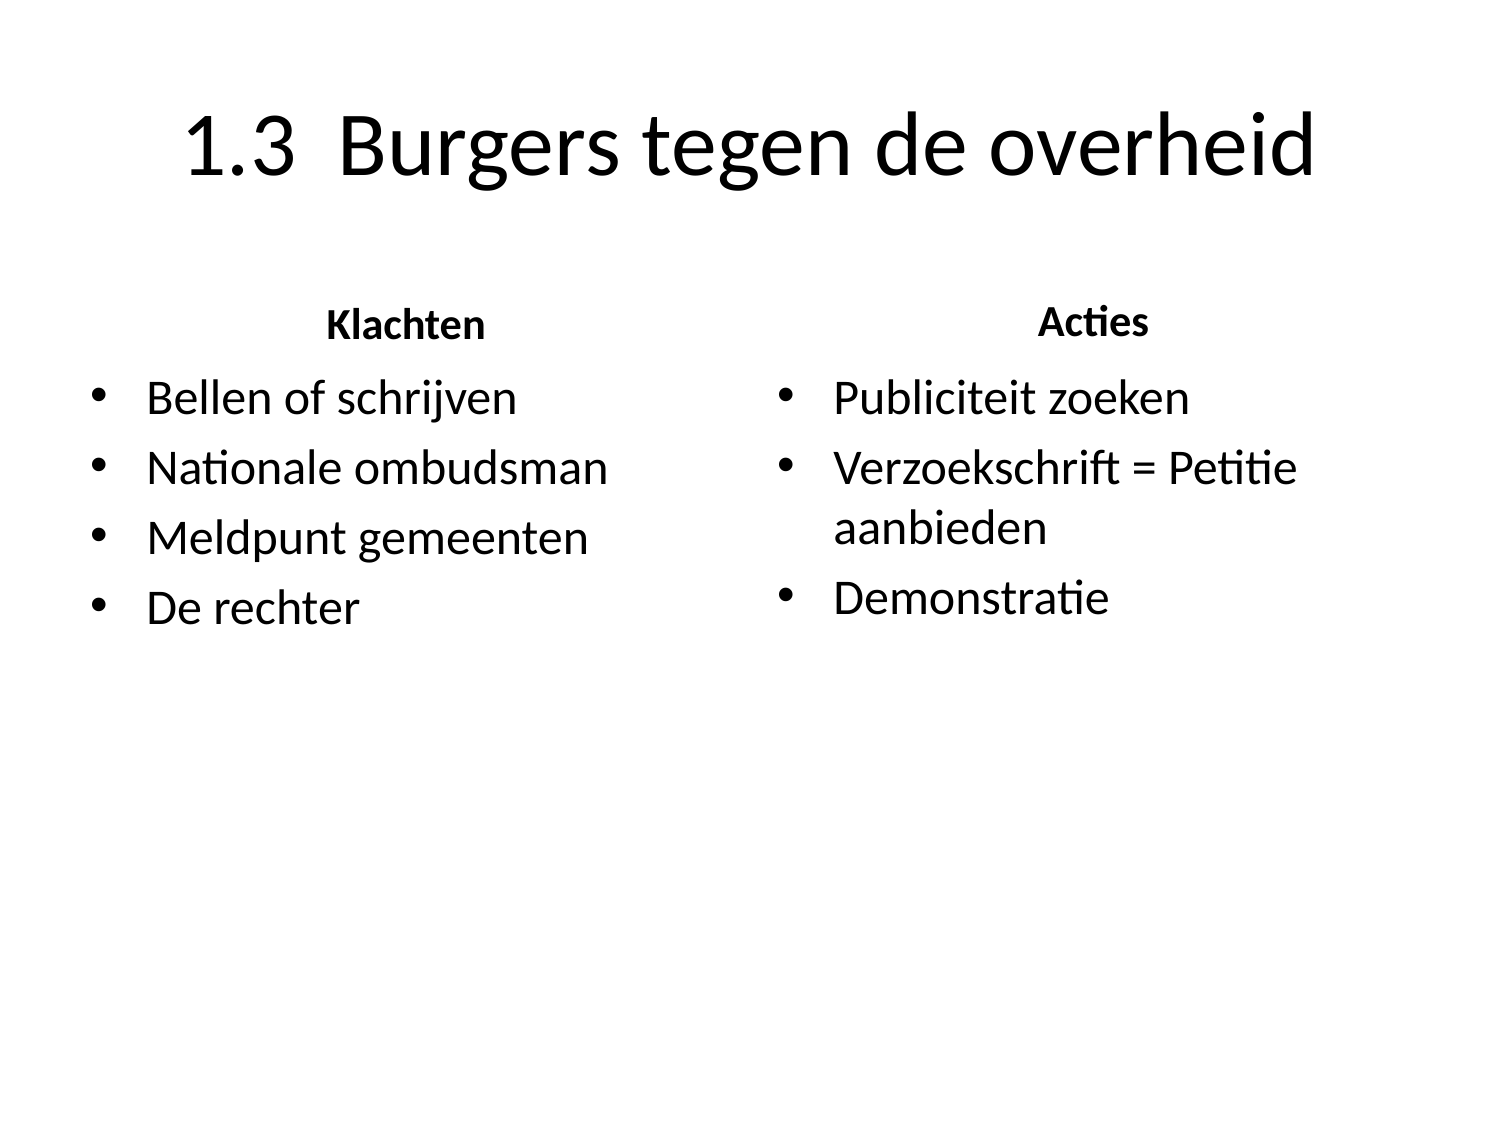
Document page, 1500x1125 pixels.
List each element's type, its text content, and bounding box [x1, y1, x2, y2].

list Publiciteit zoeken Verzoekschrift = Petitie aanbieden Demonstratie [761, 356, 1425, 1005]
list Klachten [75, 267, 738, 356]
list Bellen of schrijven Nationale ombudsman Meldpunt gemeenten De rechter [75, 356, 738, 1005]
list Acties [761, 251, 1425, 356]
title 1.3 Burgers tegen de overheid [75, 45, 1425, 233]
